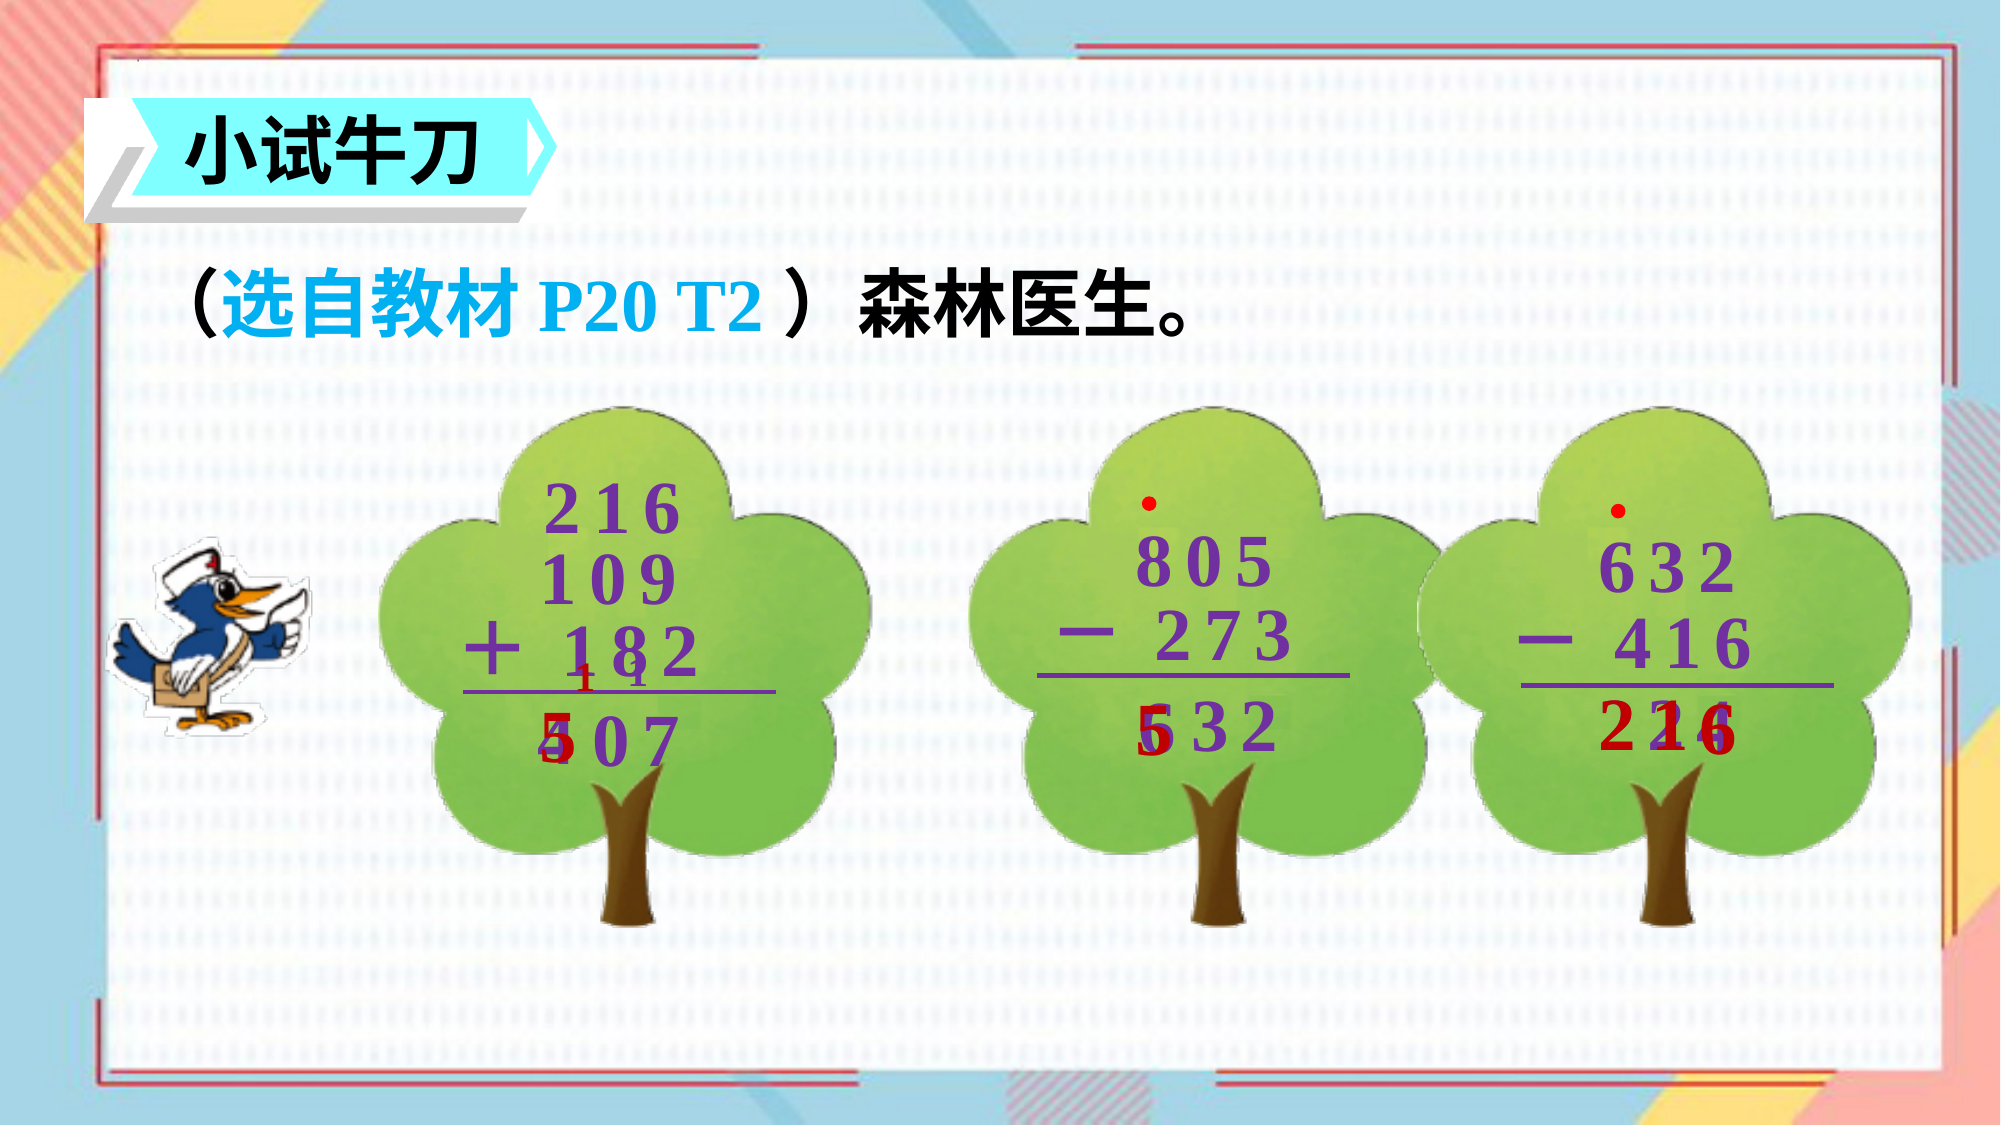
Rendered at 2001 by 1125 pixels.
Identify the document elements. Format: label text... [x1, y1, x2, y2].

picture [0, 0, 2001, 1125]
text_box （选自教材P20 T2）森林医生。 [130, 249, 1418, 355]
